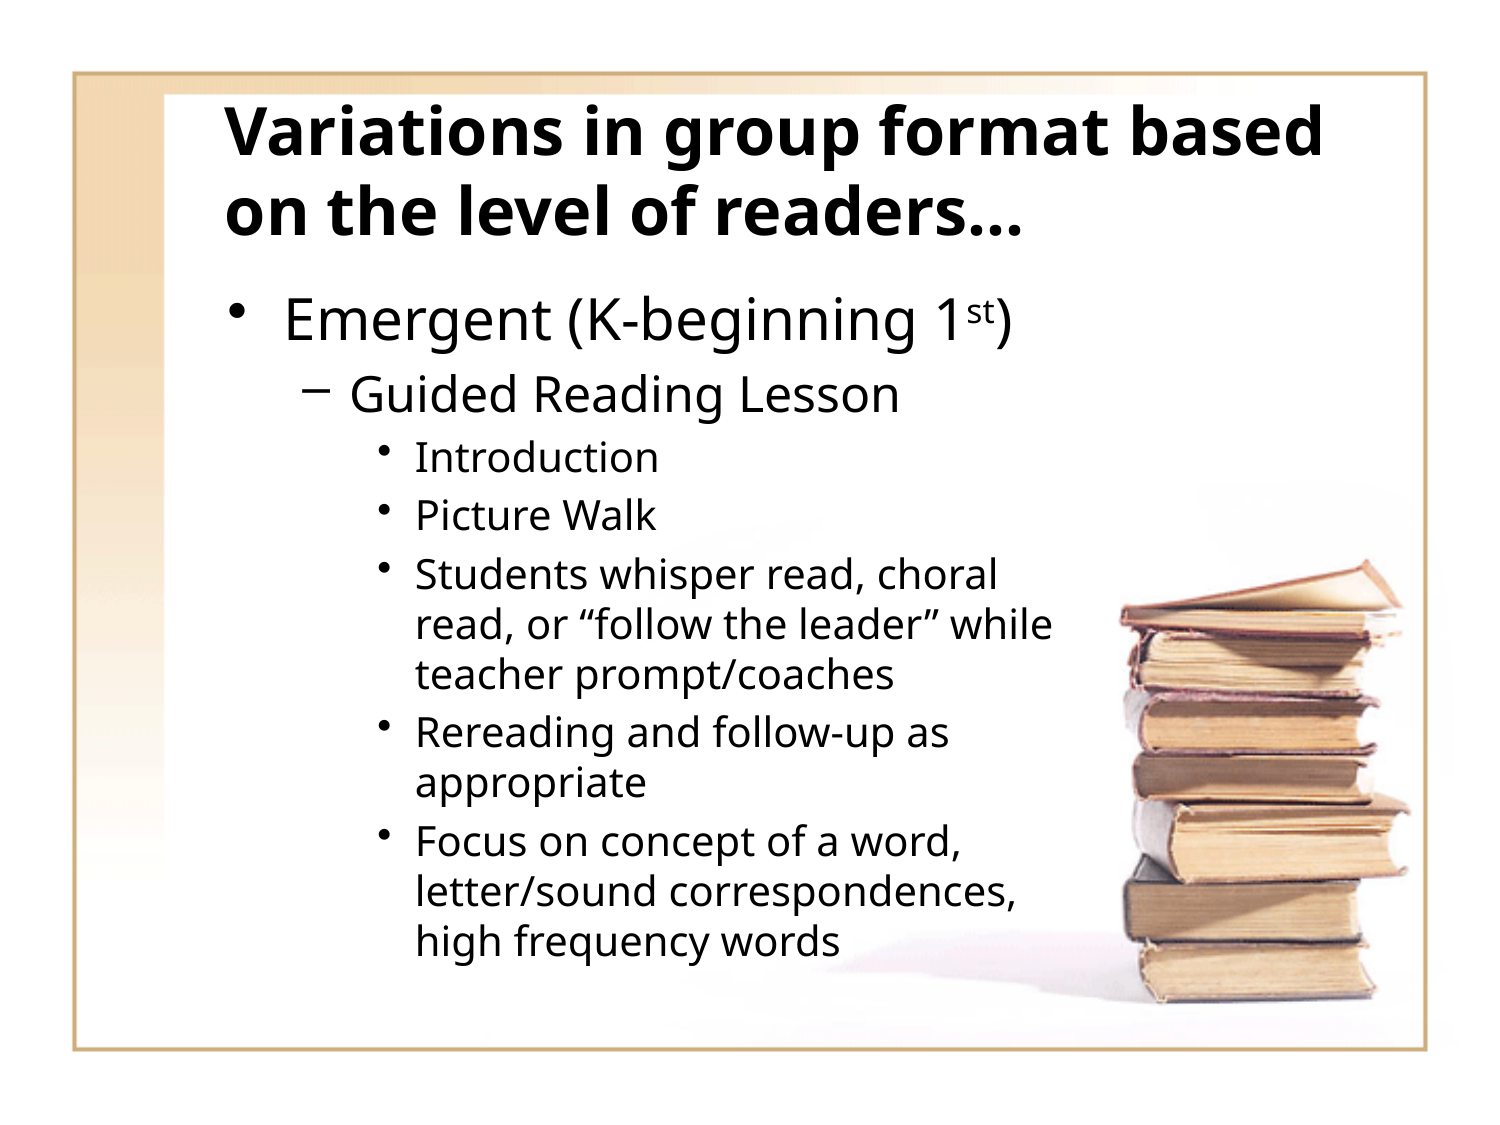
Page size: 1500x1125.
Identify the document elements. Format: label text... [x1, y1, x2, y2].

picture [0, 0, 1500, 1125]
list Emergent (K-beginning 1st) Guided Reading Lesson Introduction Picture Walk Students whisper read, choral read, or “follow the leader” while teacher prompt/coaches Rereading and follow-up as appropriate Focus on concept of a word, letter/sound correspondences, high frequency words [212, 274, 1076, 1026]
title Variations in group format based on the level of readers… [209, 112, 1388, 226]
